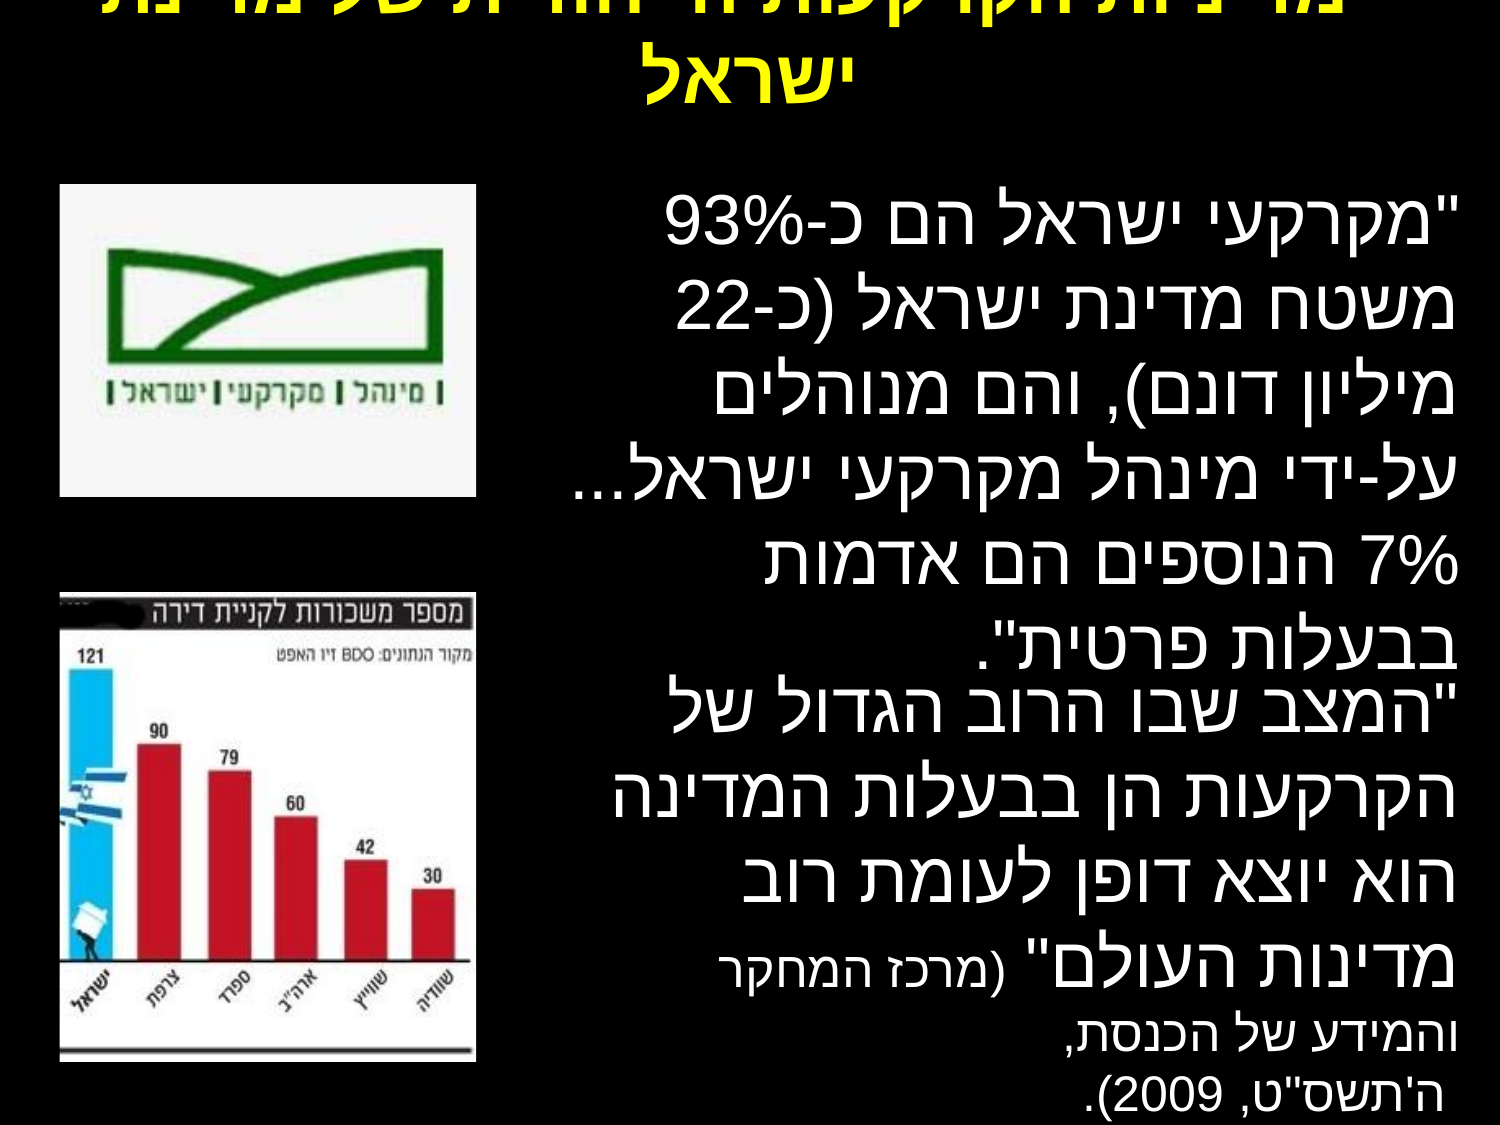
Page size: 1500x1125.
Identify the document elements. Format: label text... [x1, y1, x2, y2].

text_box "‫מקרקעי ישראל הם כ-93% משטח מדינת ישראל (כ-22 מיליון דונם), והם מנוהלים על-ידי מינהל‬ ‫מקרקעי ישראל... 7% הנוספים הם אדמות בבעלות פרטית". [542, 158, 1476, 575]
text_box מדיניות הקרקעות הייחודית של מדינת ישראל [24, 26, 1476, 134]
text_box ‫"המצב שבו הרוב הגדול של הקרקעות הן בבעלות המדינה הוא יוצא דופן לעומת רוב מדינות העולם" (מרכז המחקר והמידע של הכנסת, ה'תשס"ט, 2009). [542, 646, 1476, 1092]
text_box [59, 184, 477, 497]
text_box [59, 592, 477, 1062]
